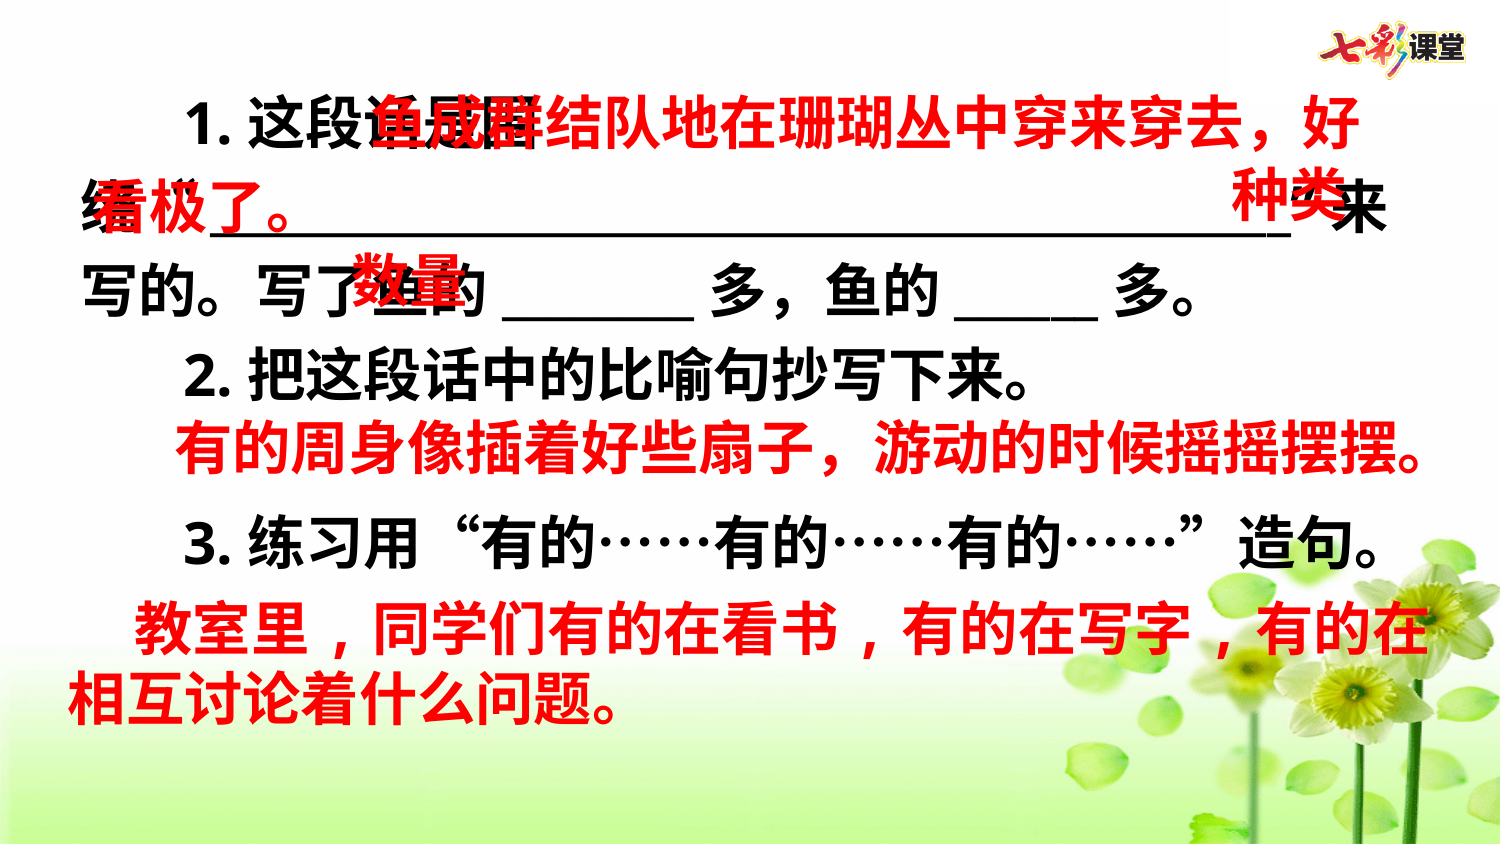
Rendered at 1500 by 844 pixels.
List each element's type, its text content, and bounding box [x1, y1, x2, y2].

text_box 鱼成群结队地在珊瑚丛中穿来穿去，好看极了。 [76, 64, 1424, 248]
picture [0, 0, 1500, 844]
text_box 教室里,同学们有的在看书,有的在写字,有的在相互讨论着什么问题。 [53, 584, 1459, 739]
text_box 有的周身像插着好些扇子，游动的时候摇摇摆摆。 [159, 403, 1500, 489]
text_box 1.这段话是围绕“_____________________________________________”来写的。写了鱼的________多，鱼的______多。 2.把这段话中的比喻句抄写下来。 3.练习用“有的……有的……有的……”造句。 [65, 64, 1447, 584]
text_box 数量 [336, 236, 556, 322]
text_box 种类 [1216, 150, 1435, 236]
